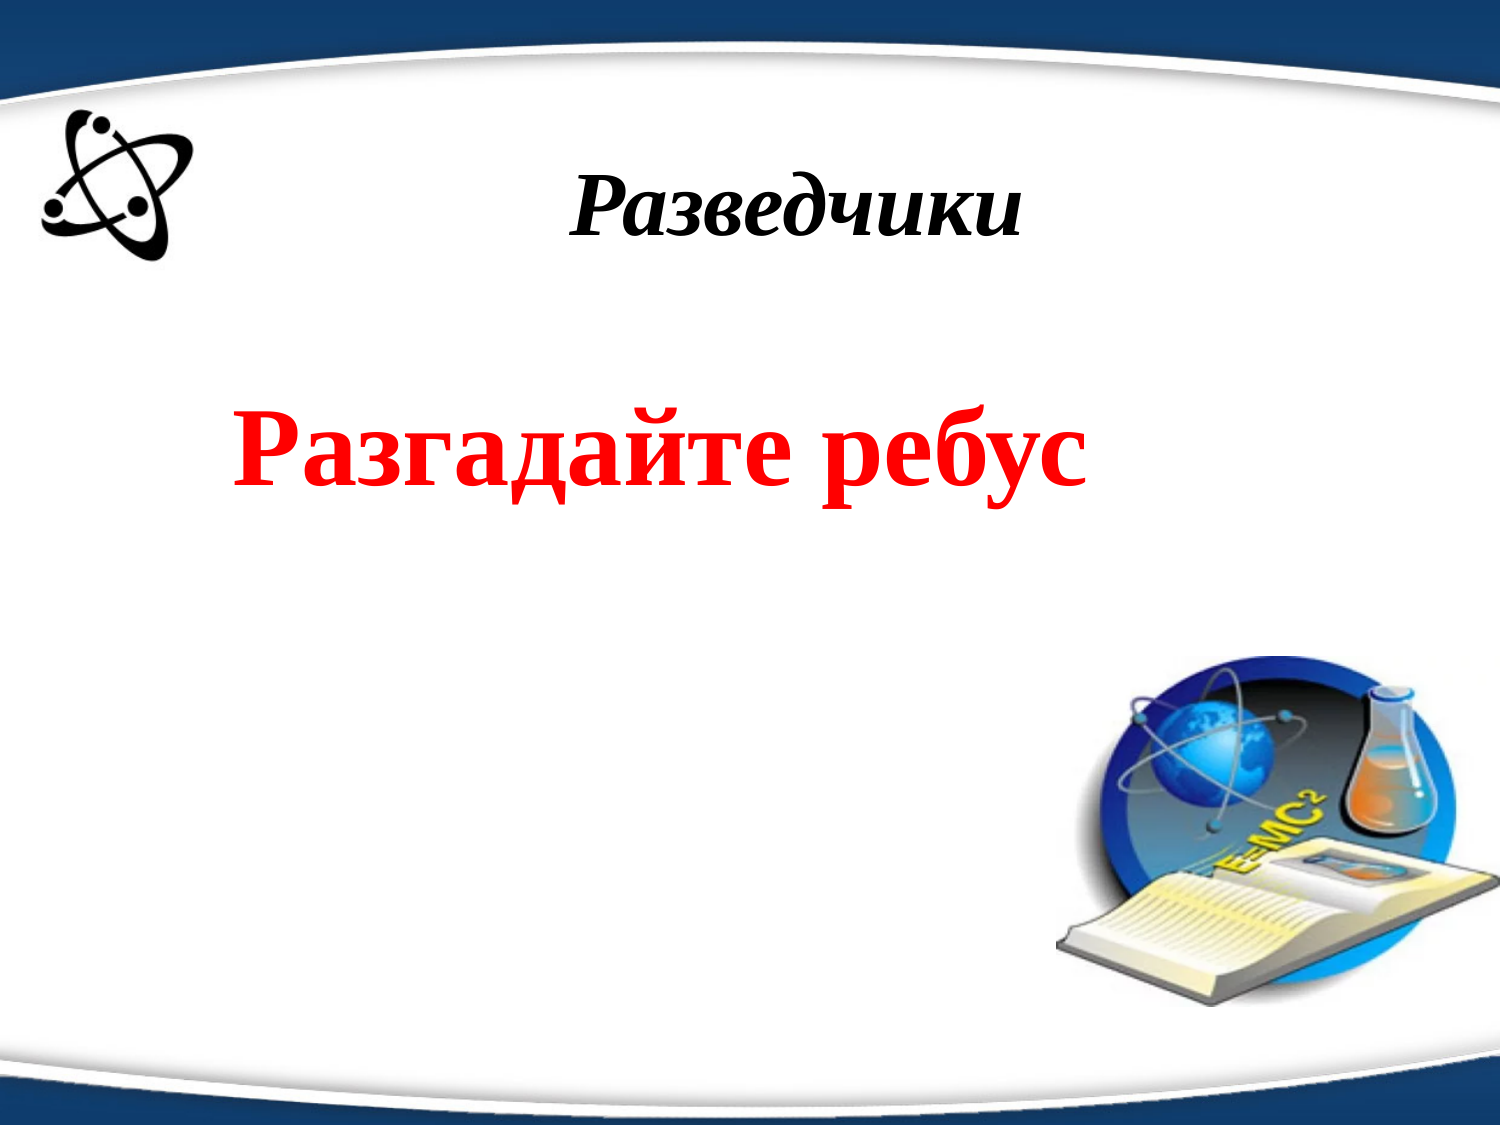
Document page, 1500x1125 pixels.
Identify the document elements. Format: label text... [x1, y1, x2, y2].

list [1056, 656, 1500, 1008]
subtitle Разгадайте ребус [135, 365, 1186, 654]
picture [0, 0, 1500, 1125]
title Разведчики [171, 78, 1447, 320]
